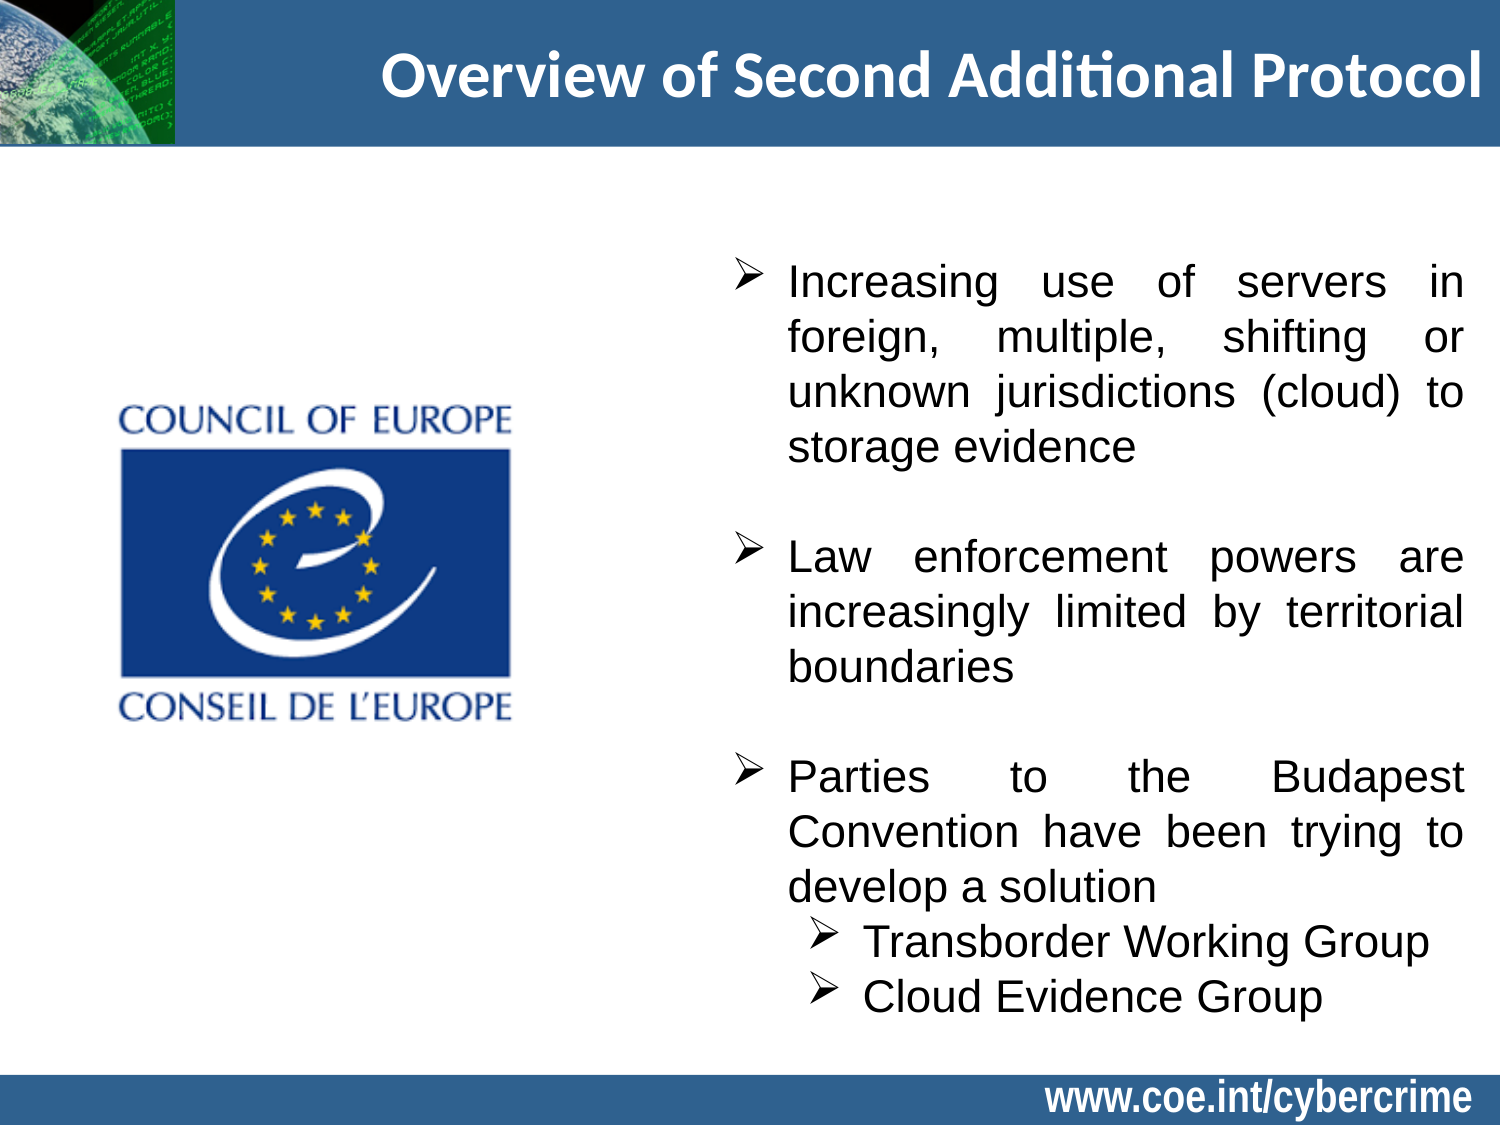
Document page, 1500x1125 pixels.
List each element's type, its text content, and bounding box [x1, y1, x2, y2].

text_box Increasing use of servers in foreign, multiple, shifting or unknown jurisdictions (cloud) to storage evidence Law enforcement powers are increasingly limited by territorial boundaries Parties to the Budapest Convention have been trying to develop a solution Transborder Working Group Cloud Evidence Group [716, 244, 1480, 1029]
picture [71, 366, 561, 759]
text_box www.coe.int/cybercrime [1030, 1059, 1500, 1125]
text_box [0, 1073, 1030, 1125]
text_box Overview of Second Additional Protocol [177, 0, 1500, 149]
picture [0, 0, 175, 144]
